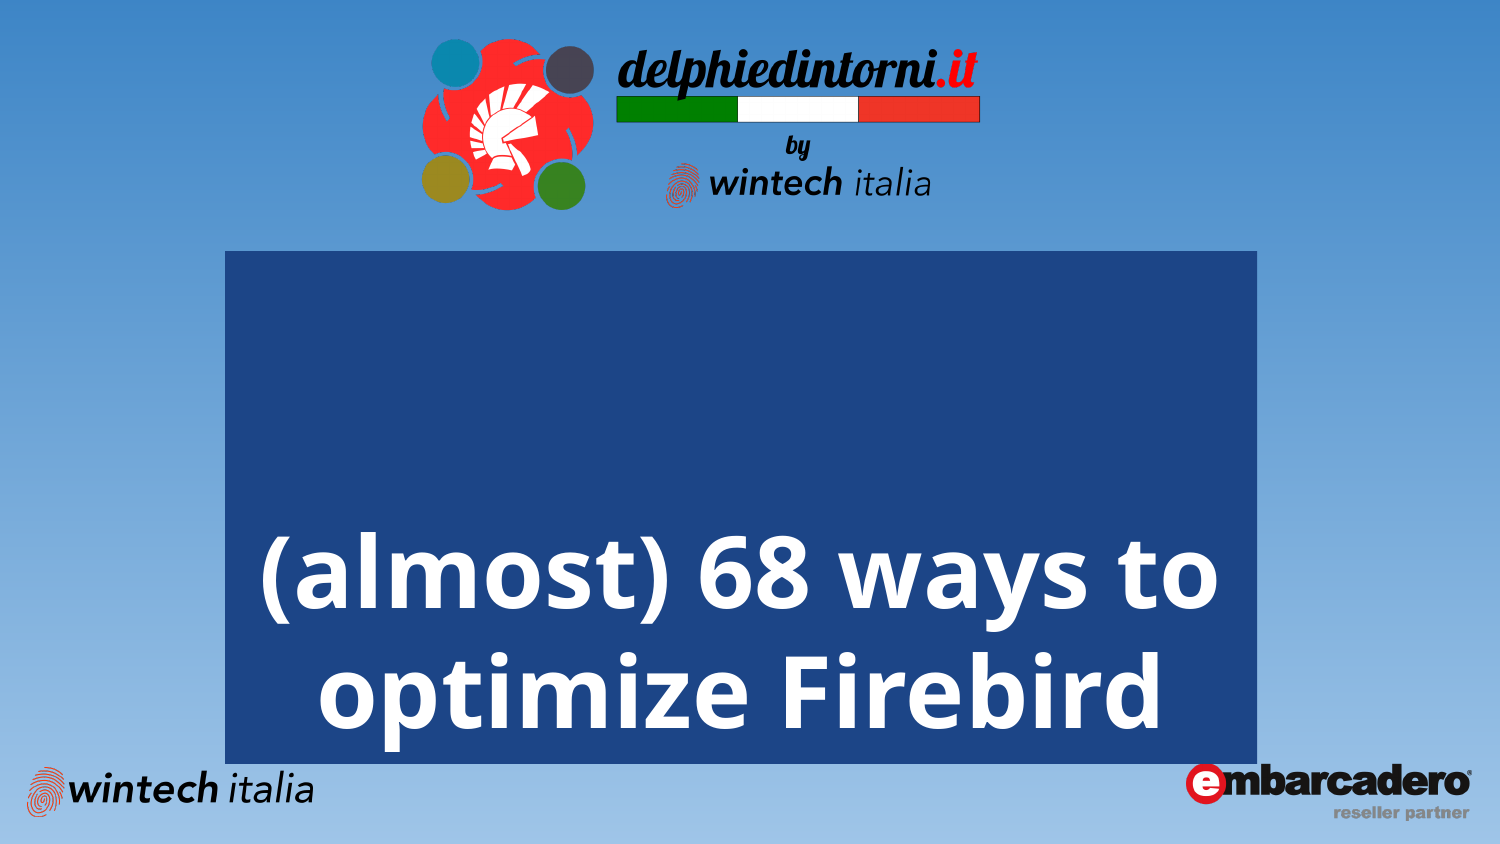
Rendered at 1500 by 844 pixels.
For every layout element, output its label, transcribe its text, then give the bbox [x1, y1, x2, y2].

picture [27, 767, 313, 818]
picture [1186, 763, 1472, 821]
picture [414, 30, 990, 224]
title (almost) 68 ways to optimize Firebird [225, 251, 1258, 764]
